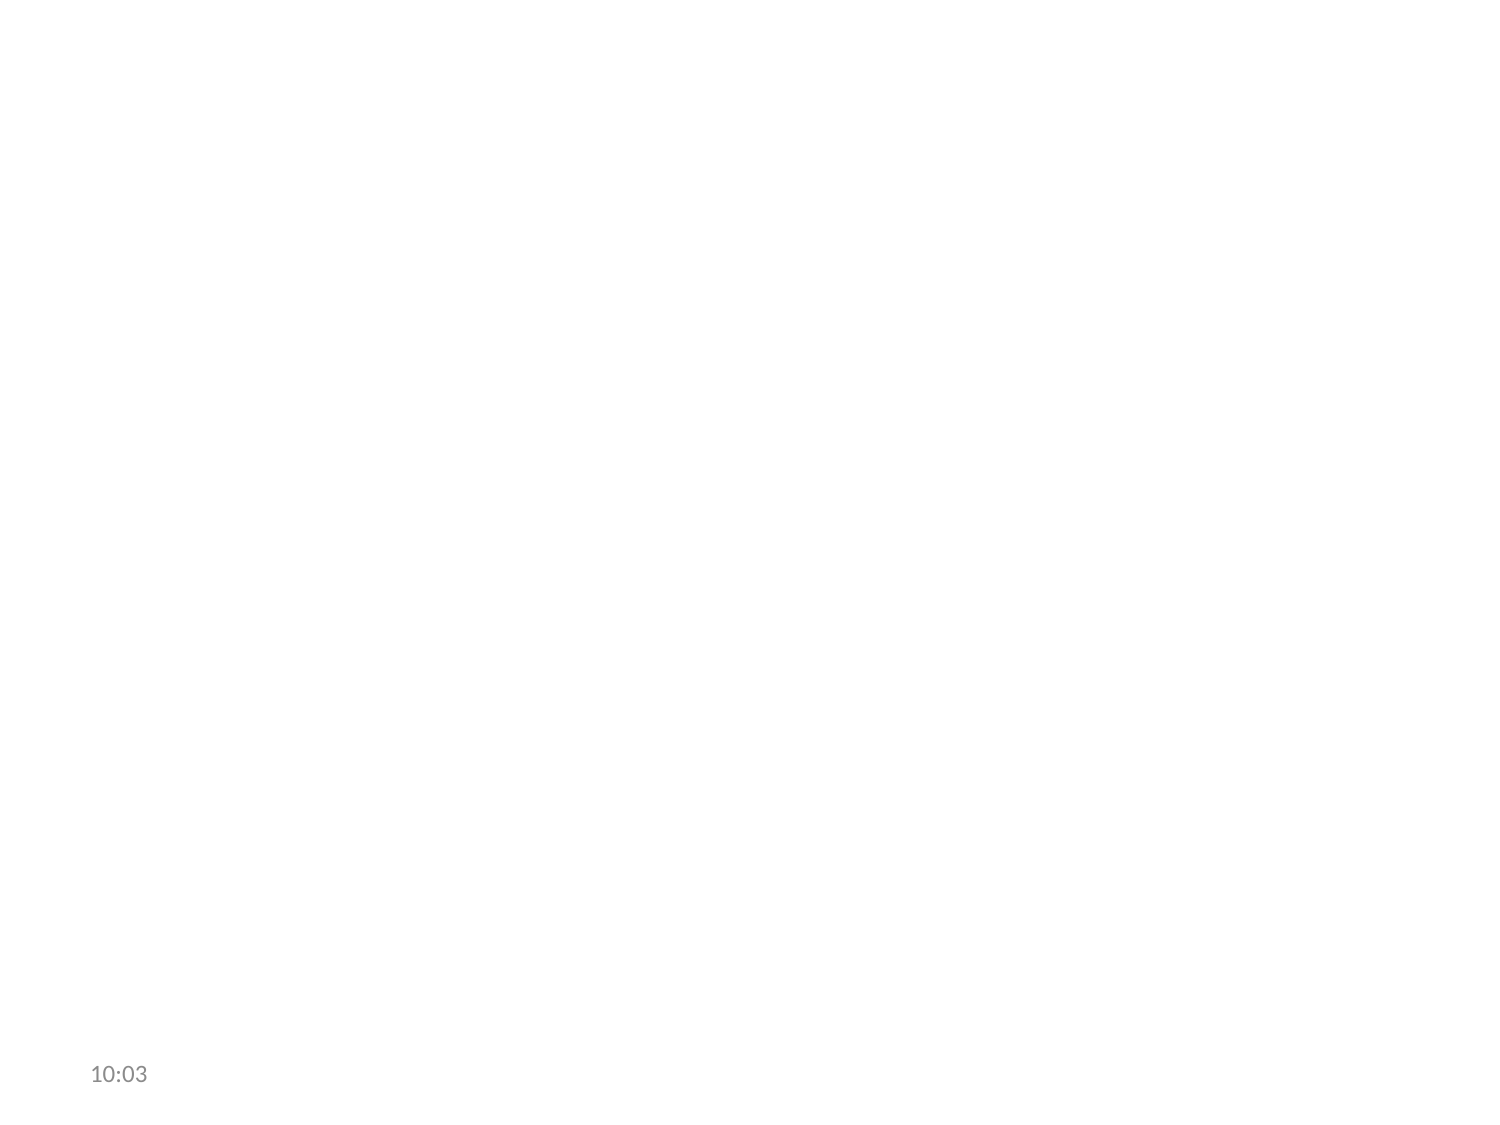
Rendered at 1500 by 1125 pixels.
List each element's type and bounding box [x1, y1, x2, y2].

slide_number [75, 1042, 425, 1103]
